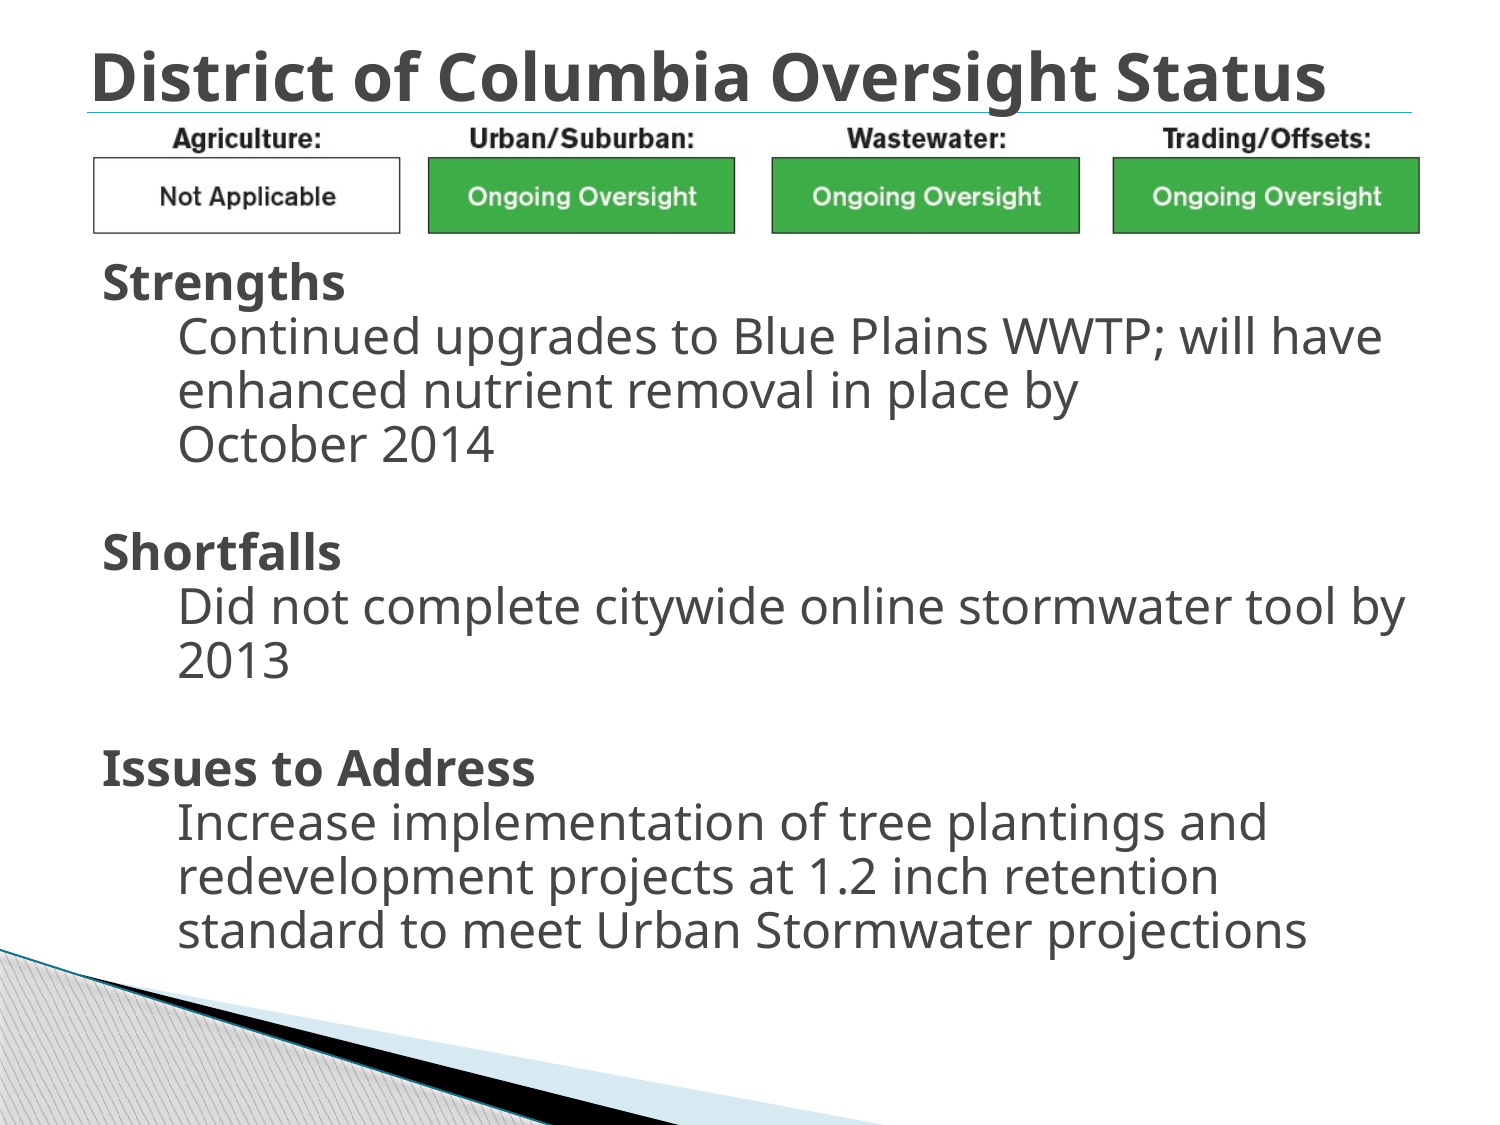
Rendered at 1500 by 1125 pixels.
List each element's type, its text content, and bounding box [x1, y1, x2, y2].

title District of Columbia Oversight Status [75, 12, 1425, 138]
text_box Strengths Continued upgrades to Blue Plains WWTP; will have enhanced nutrient removal in place by October 2014 Shortfalls Did not complete citywide online stormwater tool by 2013 Issues to Address Increase implementation of tree plantings and redevelopment projects at 1.2 inch retention standard to meet Urban Stormwater projections [87, 249, 1425, 967]
picture [87, 124, 1426, 239]
